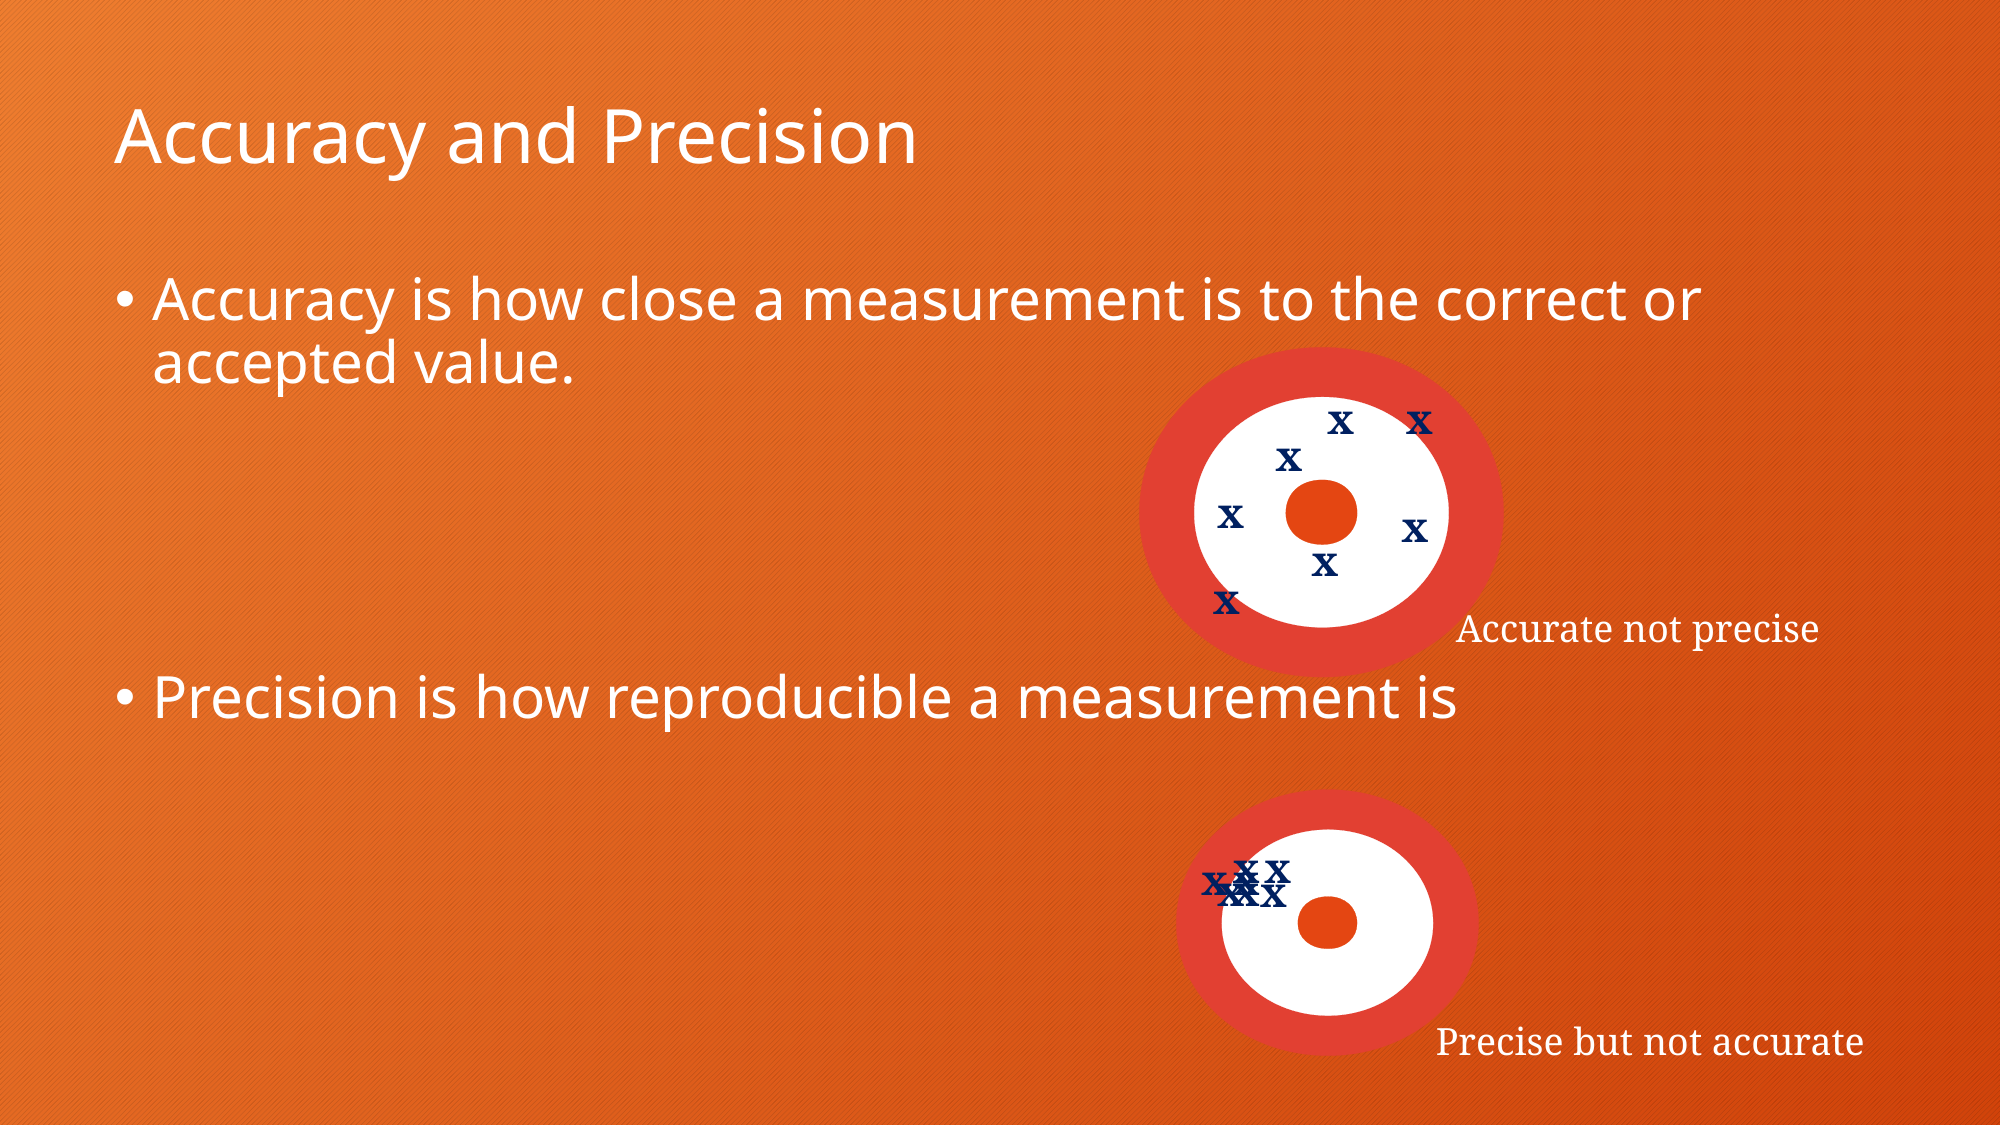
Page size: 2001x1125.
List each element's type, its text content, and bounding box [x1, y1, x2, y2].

text_box Precise but not accurate [1421, 1010, 1881, 1070]
list Accuracy is how close a measurement is to the correct or accepted value. Precision is how reproducible a measurement is [99, 262, 1756, 1005]
title Accuracy and Precision [99, 45, 1900, 233]
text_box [1172, 786, 1483, 1060]
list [1135, 343, 1509, 682]
text_box Accurate not precise [1509, 597, 1836, 658]
